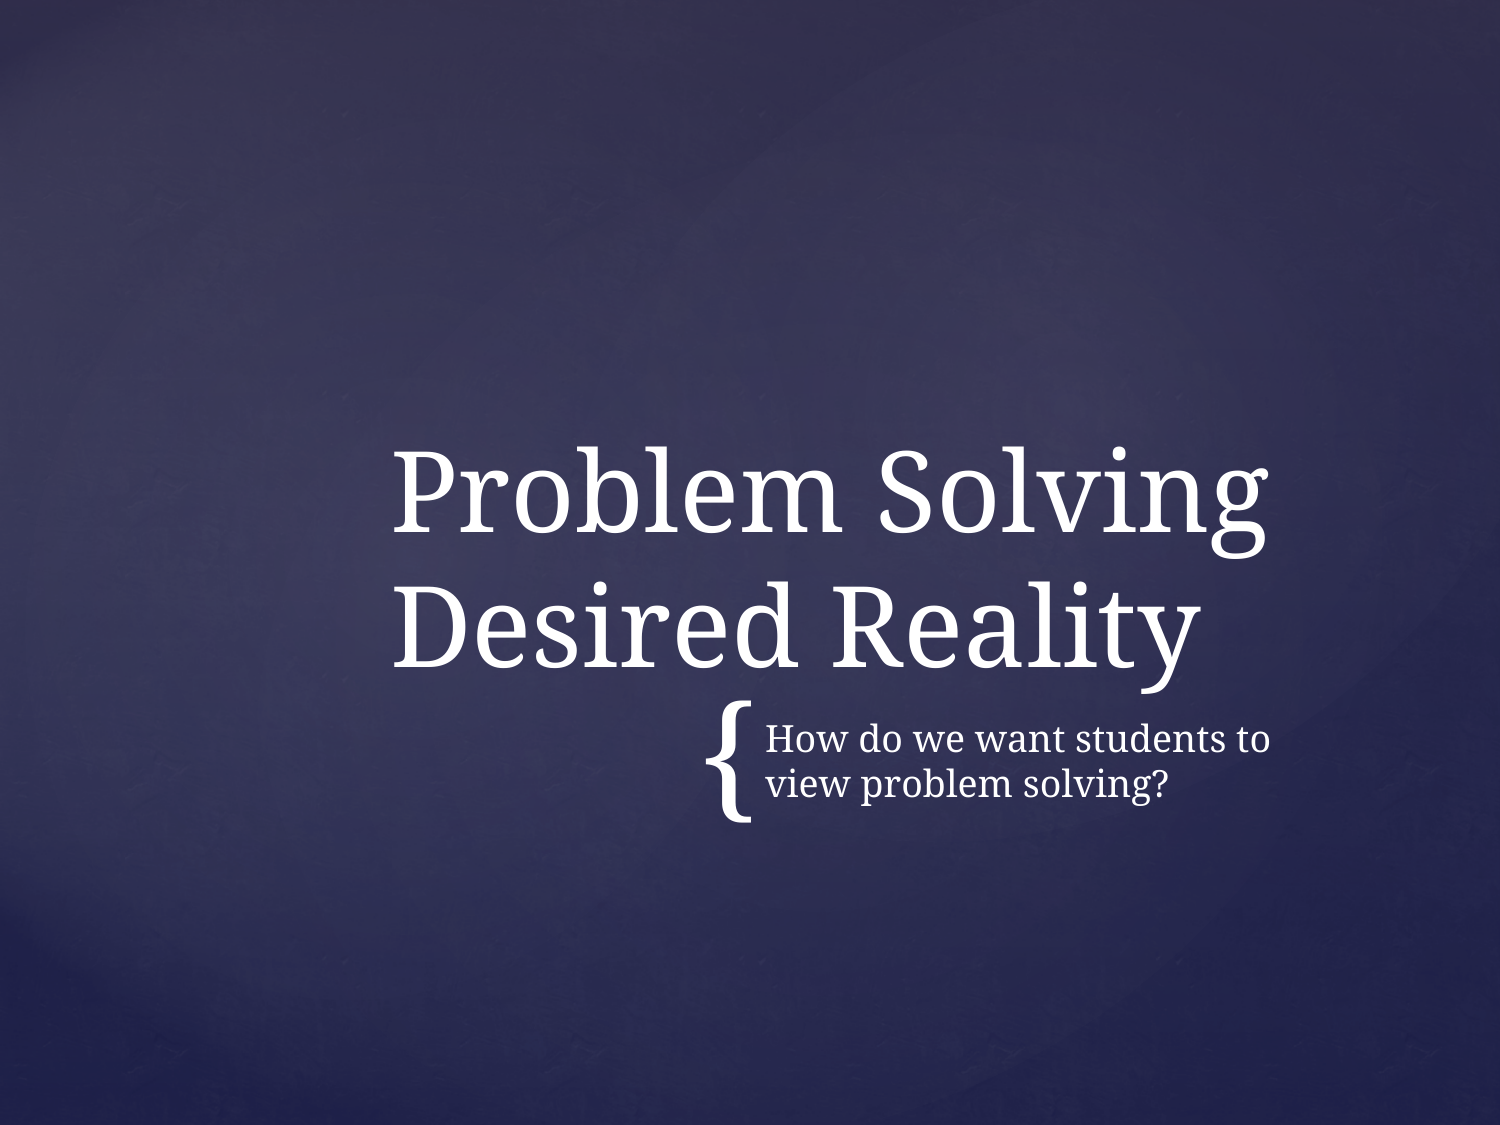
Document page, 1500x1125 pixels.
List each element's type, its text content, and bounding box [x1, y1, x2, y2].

list How do we want students to view problem solving? [750, 700, 1363, 820]
title Problem Solving Desired Reality [375, 312, 1365, 698]
